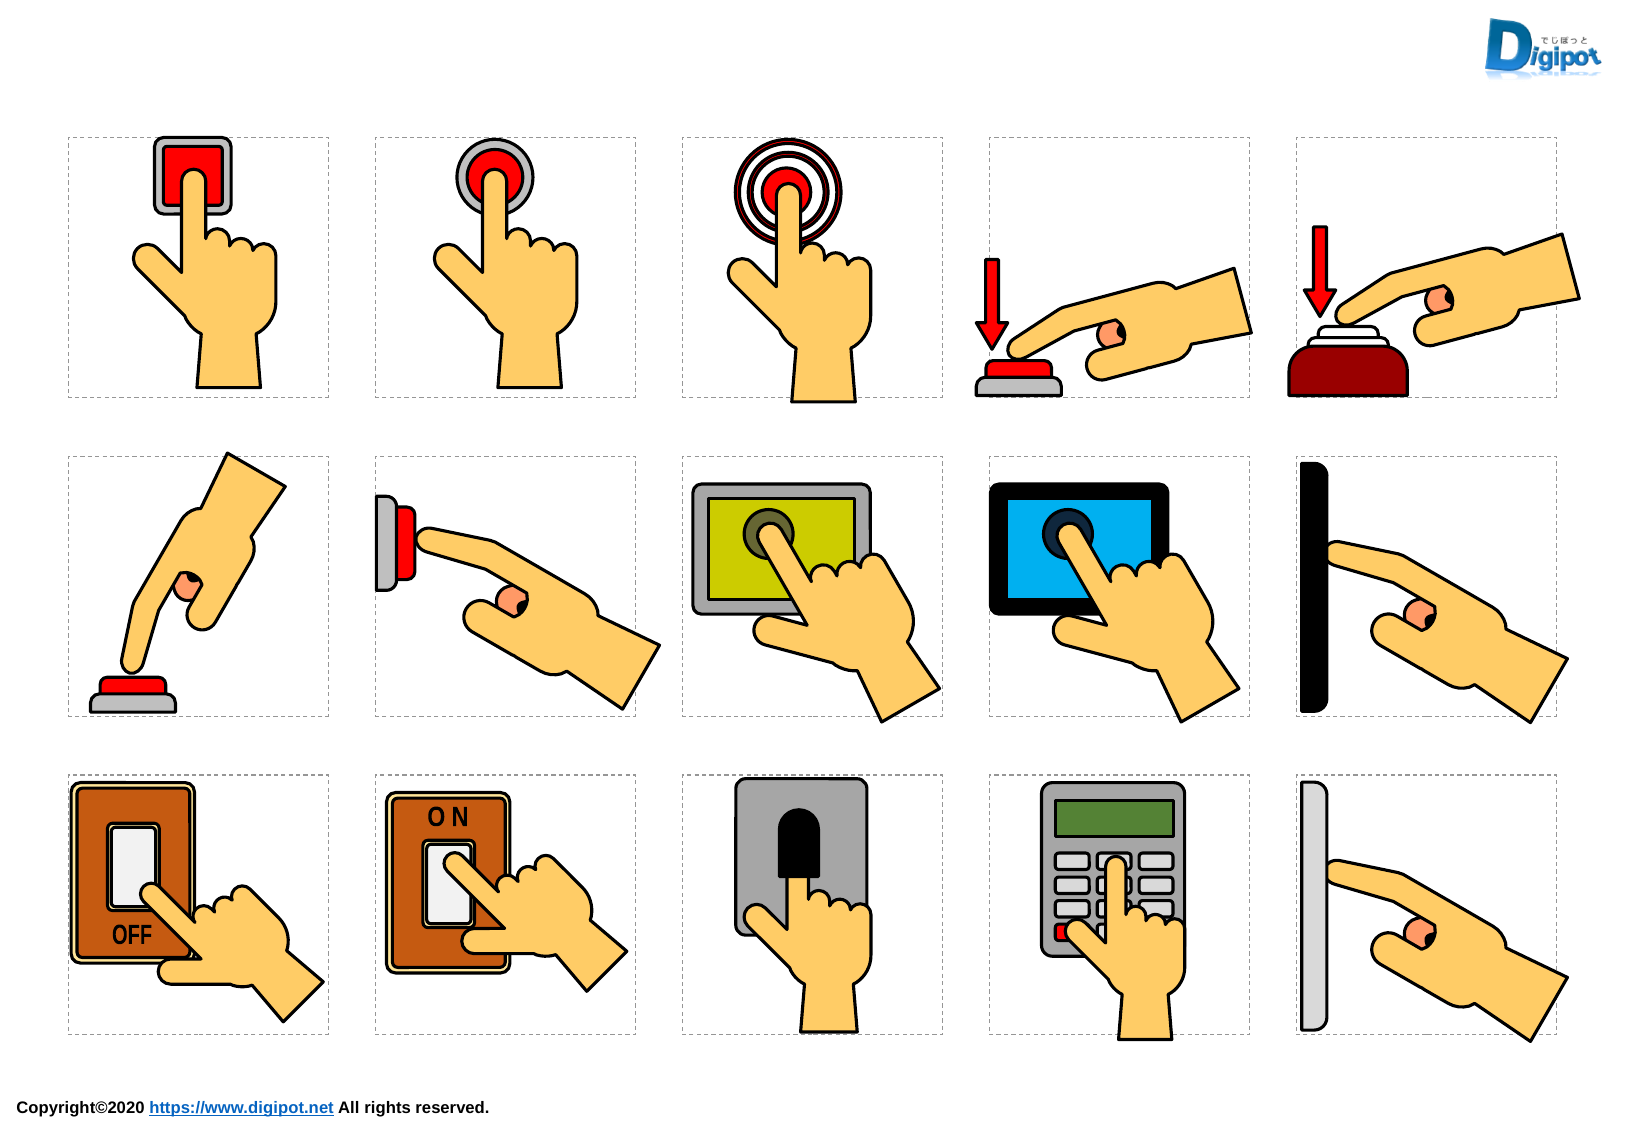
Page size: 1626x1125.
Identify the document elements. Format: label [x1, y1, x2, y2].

text_box [1301, 782, 1567, 1031]
text_box [990, 484, 1206, 734]
text_box [434, 139, 577, 388]
text_box [386, 792, 587, 1015]
text_box [728, 139, 871, 402]
text_box [1301, 463, 1567, 712]
text_box [692, 484, 907, 734]
text_box [1289, 226, 1575, 396]
text_box [376, 496, 659, 656]
text_box [735, 778, 871, 1032]
text_box [71, 782, 283, 1046]
text_box [1041, 782, 1185, 1040]
text_box [133, 137, 276, 388]
text_box [976, 259, 1247, 396]
text_box [90, 453, 237, 713]
picture [1485, 18, 1602, 82]
